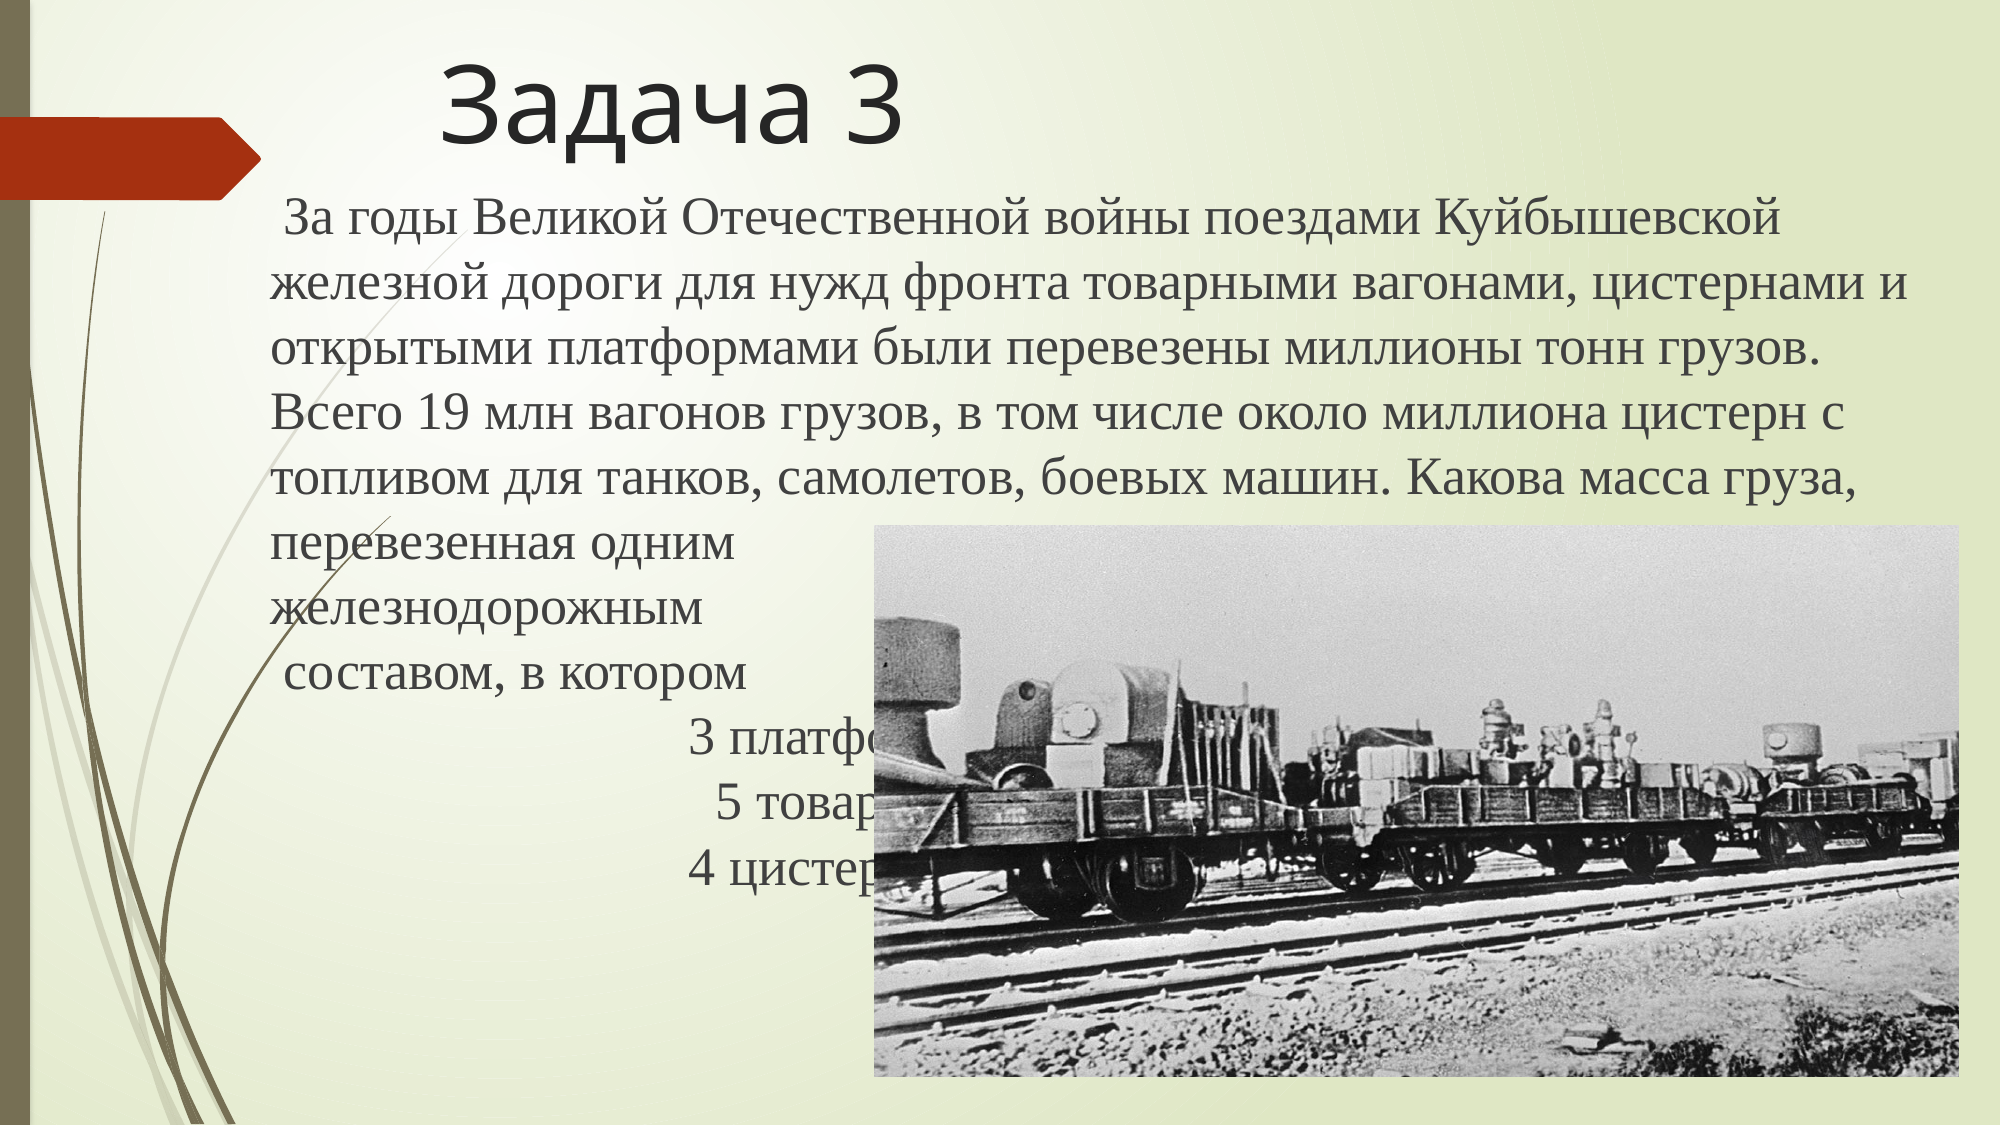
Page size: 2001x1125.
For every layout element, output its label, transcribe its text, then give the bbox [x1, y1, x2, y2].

list За годы Великой Отечественной войны поездами Куйбышевской железной дороги для нужд фронта товарными вагонами, цистернами и открытыми платформами были перевезены миллионы тонн грузов. Всего 19 млн вагонов грузов, в том числе около миллиона цистерн с топливом для танков, самолетов, боевых машин. Какова масса груза, перевезенная одним железнодорожным составом, в котором 3 платформы, 5 товарных вагонов и 4 цистерны? [255, 172, 1959, 1097]
picture [874, 525, 1960, 1078]
title Задача 3 [424, 26, 1888, 172]
